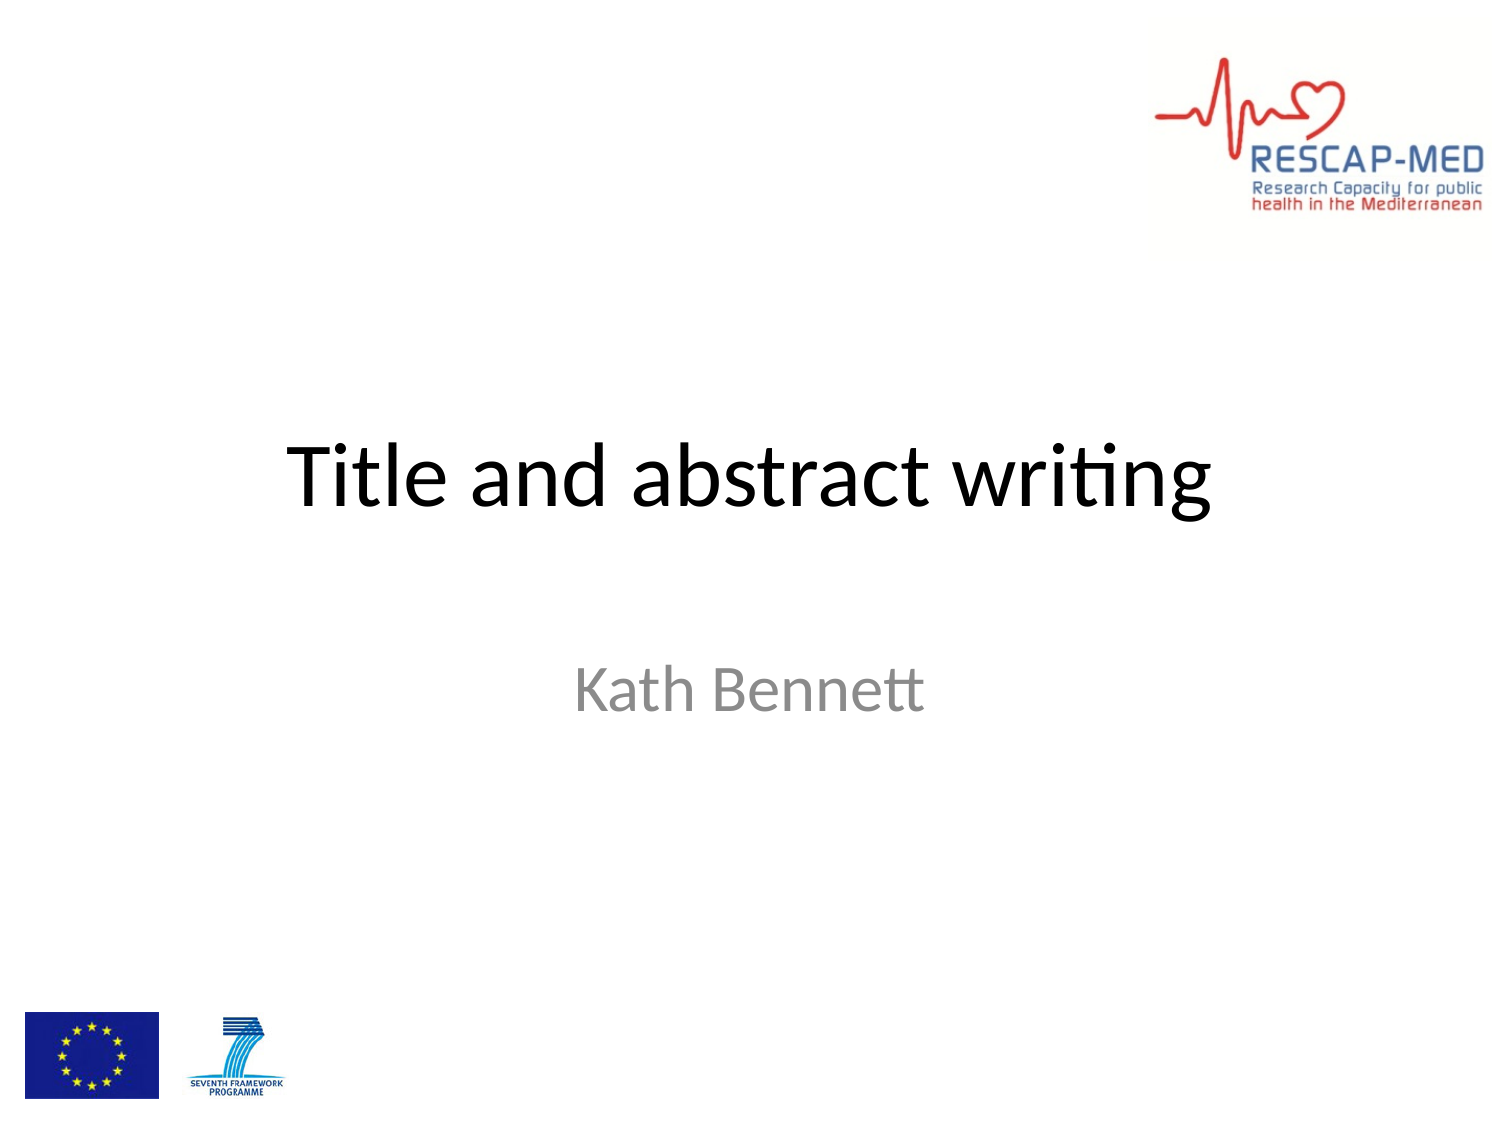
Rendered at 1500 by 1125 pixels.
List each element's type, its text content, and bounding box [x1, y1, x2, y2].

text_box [25, 1011, 290, 1100]
picture [1148, 17, 1493, 262]
subtitle Kath Bennett [225, 637, 1275, 925]
title Title and abstract writing [112, 349, 1388, 591]
